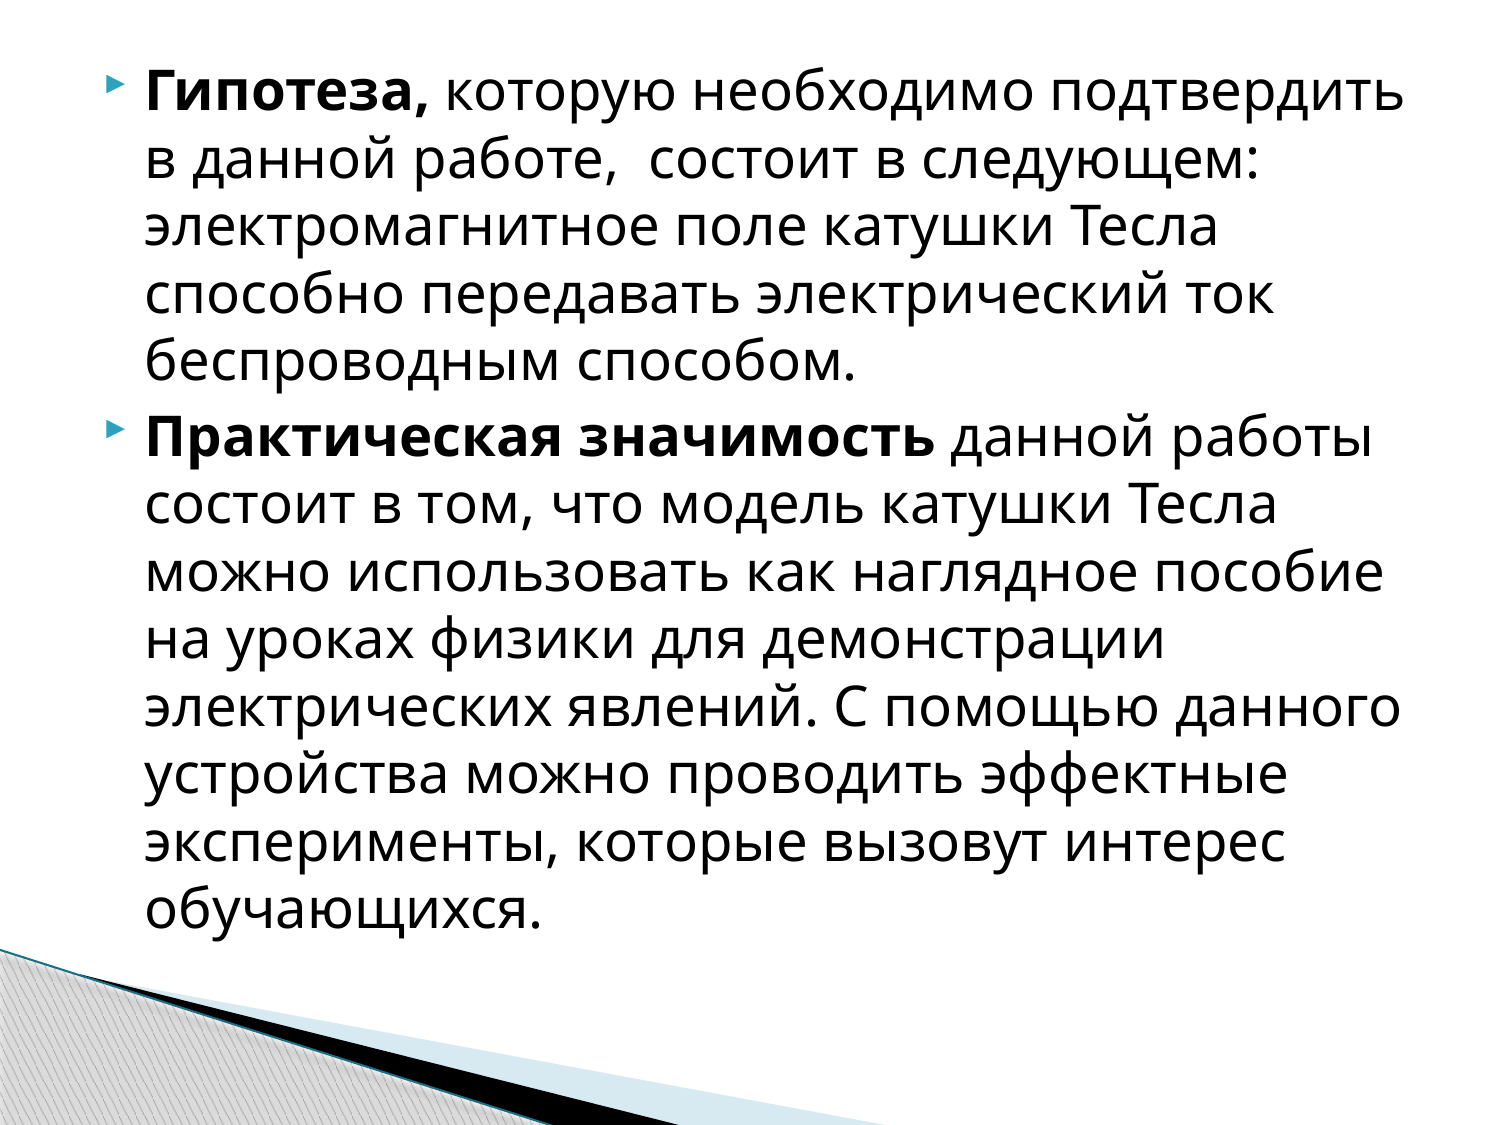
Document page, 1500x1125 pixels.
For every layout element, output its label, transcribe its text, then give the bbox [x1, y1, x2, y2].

list Гипотеза, которую необходимо подтвердить в данной работе, состоит в следующем: электромагнитное поле катушки Тесла способно передавать электрический ток беспроводным способом. Практическая значимость данной работы состоит в том, что модель катушки Тесла можно использовать как наглядное пособие на уроках физики для демонстрации электрических явлений. С помощью данного устройства можно проводить эффектные эксперименты, которые вызовут интерес обучающихся. [70, 46, 1425, 1005]
